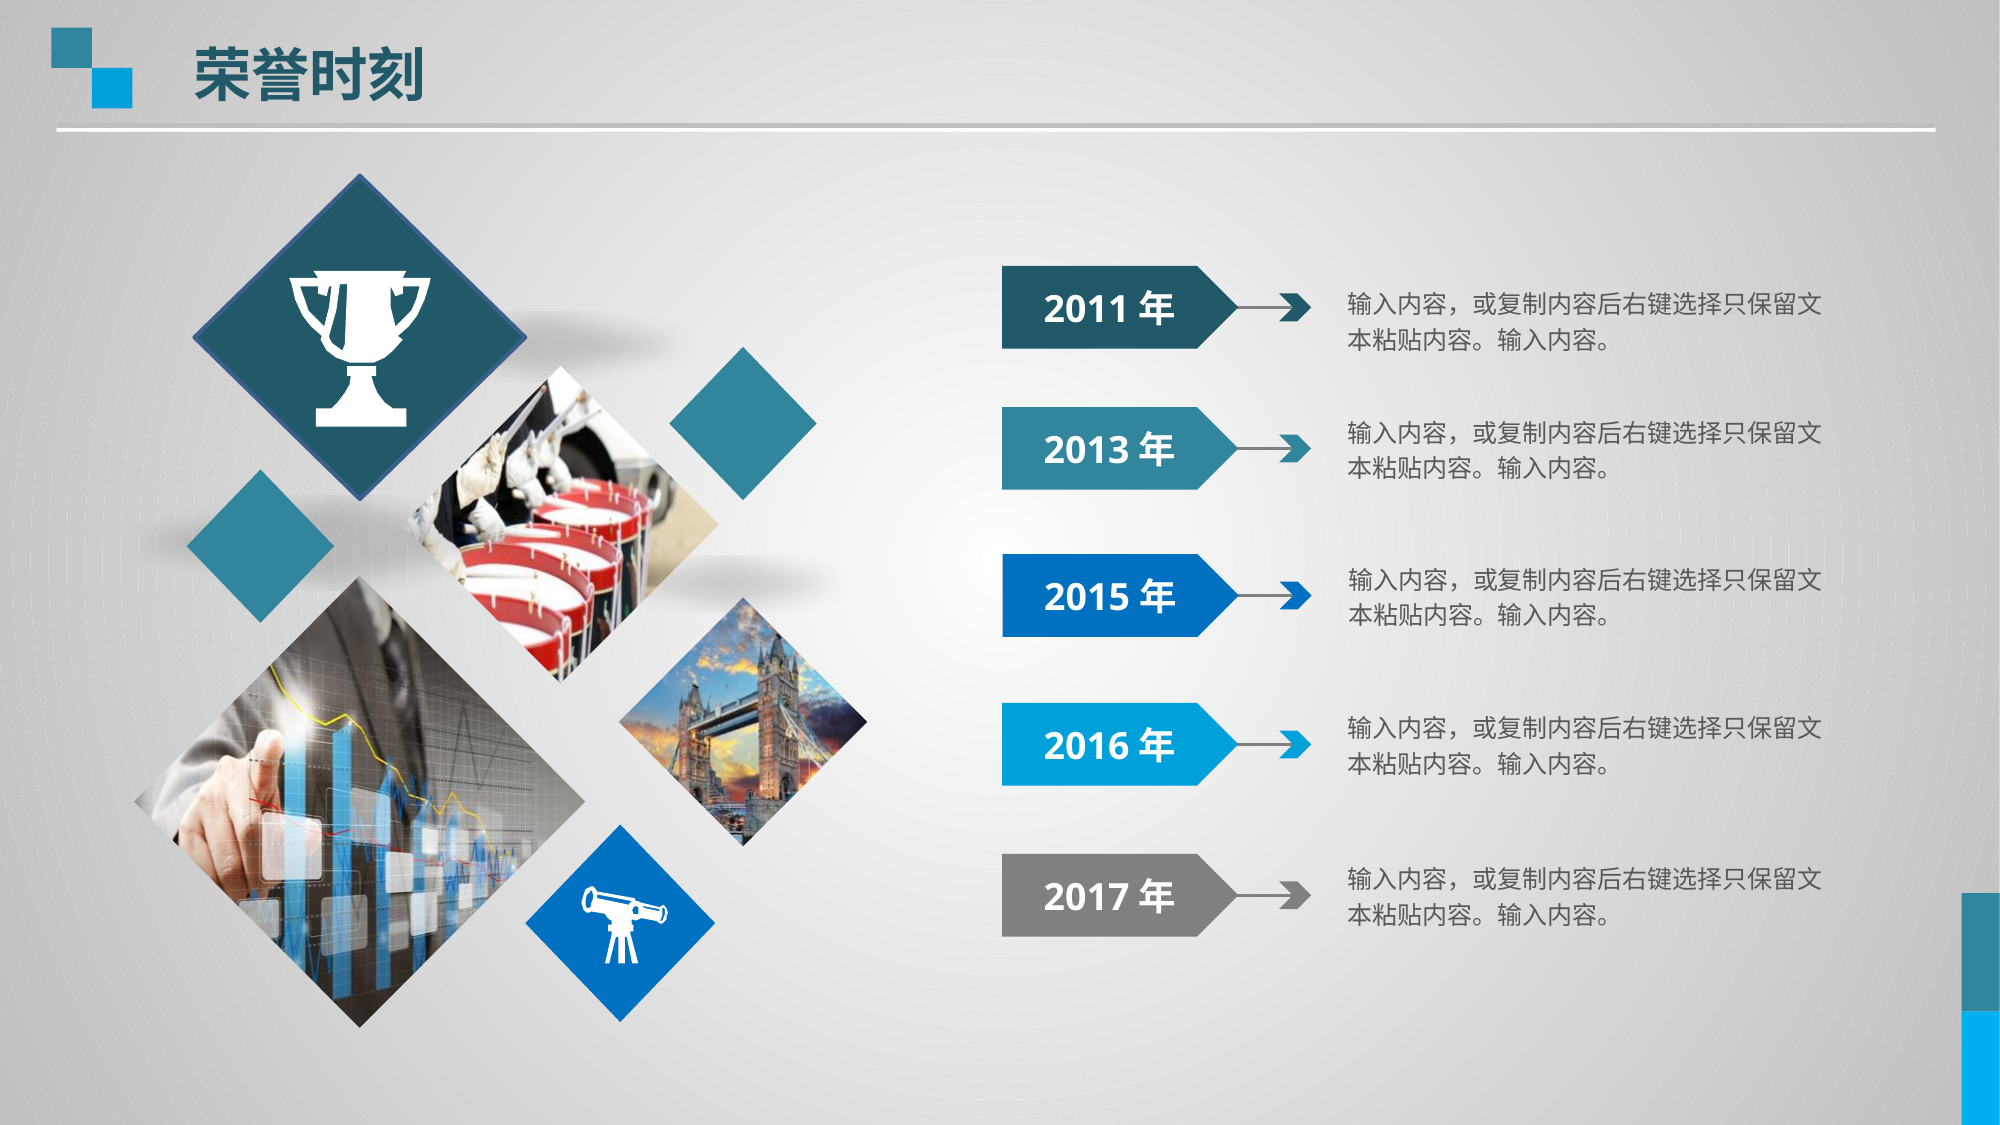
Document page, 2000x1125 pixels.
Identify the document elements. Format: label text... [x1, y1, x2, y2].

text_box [525, 824, 716, 1023]
text_box [134, 575, 586, 1028]
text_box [194, 175, 526, 500]
text_box [443, 366, 719, 684]
text_box 输入内容，或复制内容后右键选择只保留文本粘贴内容。输入内容。 [1332, 275, 1841, 398]
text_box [1001, 406, 1312, 490]
text_box 输入内容，或复制内容后右键选择只保留文本粘贴内容。输入内容。 [1332, 850, 1841, 973]
text_box [184, 508, 337, 625]
text_box 荣誉时刻 [178, 30, 616, 116]
text_box 输入内容，或复制内容后右键选择只保留文本粘贴内容。输入内容。 [1332, 699, 1841, 823]
text_box 输入内容，或复制内容后右键选择只保留文本粘贴内容。输入内容。 [1332, 403, 1841, 527]
text_box 输入内容，或复制内容后右键选择只保留文本粘贴内容。输入内容。 [1333, 550, 1842, 674]
text_box [667, 344, 819, 503]
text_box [1001, 853, 1312, 937]
text_box [618, 597, 868, 847]
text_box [1002, 553, 1312, 638]
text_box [1001, 702, 1312, 786]
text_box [1001, 265, 1312, 349]
